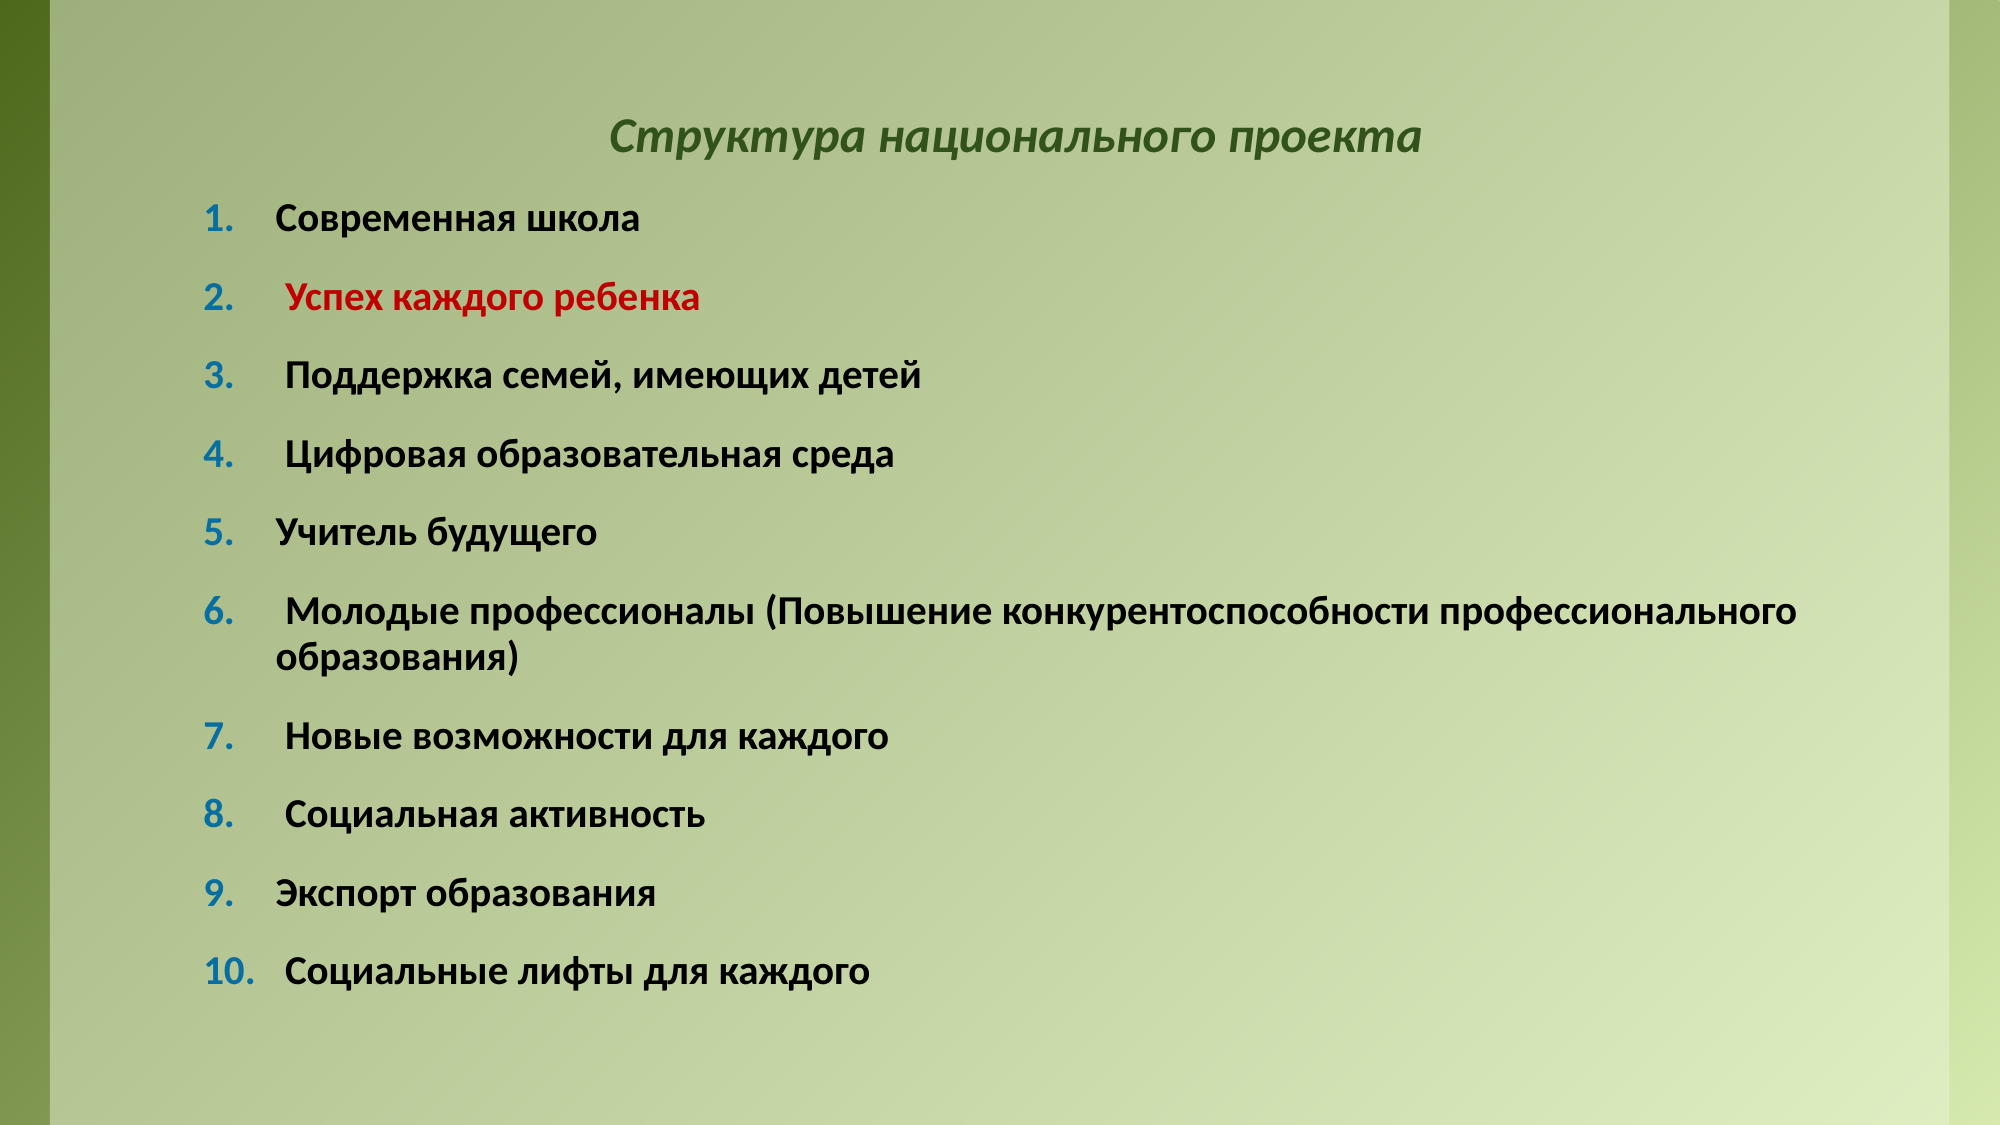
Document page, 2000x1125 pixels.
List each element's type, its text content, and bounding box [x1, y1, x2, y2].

title Структура национального проекта [183, 101, 1850, 173]
list Современная школа Успех каждого ребенка Поддержка семей, имеющих детей Цифровая образовательная среда Учитель будущего Молодые профессионалы (Повышение конкурентоспособности профессионального образования) Новые возможности для каждого Социальная активность Экспорт образования Социальные лифты для каждого [183, 184, 1850, 1013]
